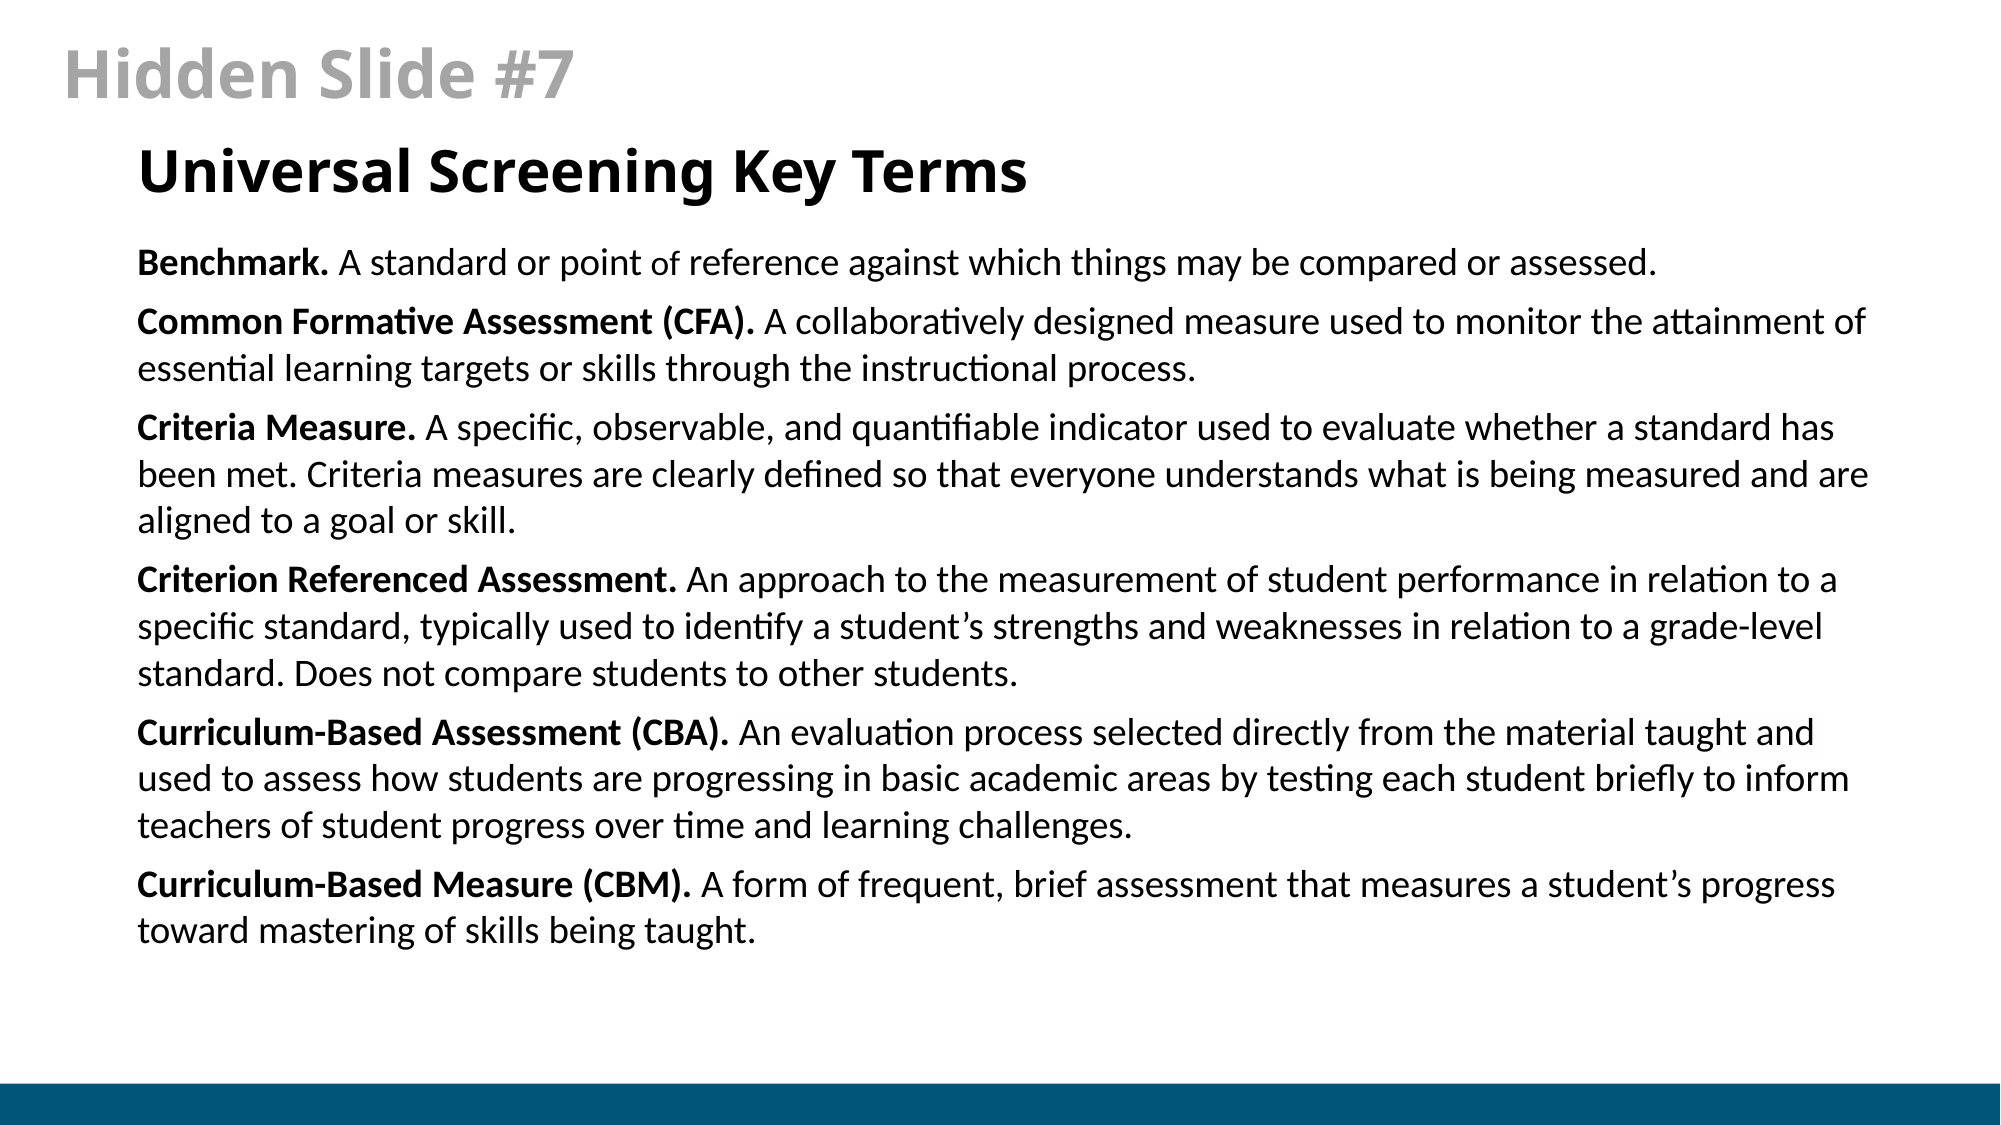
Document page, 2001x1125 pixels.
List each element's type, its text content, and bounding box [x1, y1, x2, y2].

list Universal Screening Key Terms [137, 142, 1897, 205]
list Benchmark. A standard or point of reference against which things may be compared or assessed. Common Formative Assessment (CFA). A collaboratively designed measure used to monitor the attainment of essential learning targets or skills through the instructional process. Criteria Measure. A specific, observable, and quantifiable indicator used to evaluate whether a standard has been met. Criteria measures are clearly defined so that everyone understands what is being measured and are aligned to a goal or skill. Criterion Referenced Assessment. An approach to the measurement of student performance in relation to a specific standard, typically used to identify a student’s strengths and weaknesses in relation to a grade-level standard. Does not compare students to other students. Curriculum-Based Assessment (CBA). An evaluation process selected directly from the material taught and used to assess how students are progressing in basic academic areas by testing each student briefly to inform teachers of student progress over time and learning challenges. Curriculum-Based Measure (CBM). A form of frequent, brief assessment that measures a student’s progress toward mastering of skills being taught. [137, 236, 1897, 934]
title Hidden Slide #7 [62, 41, 1897, 104]
